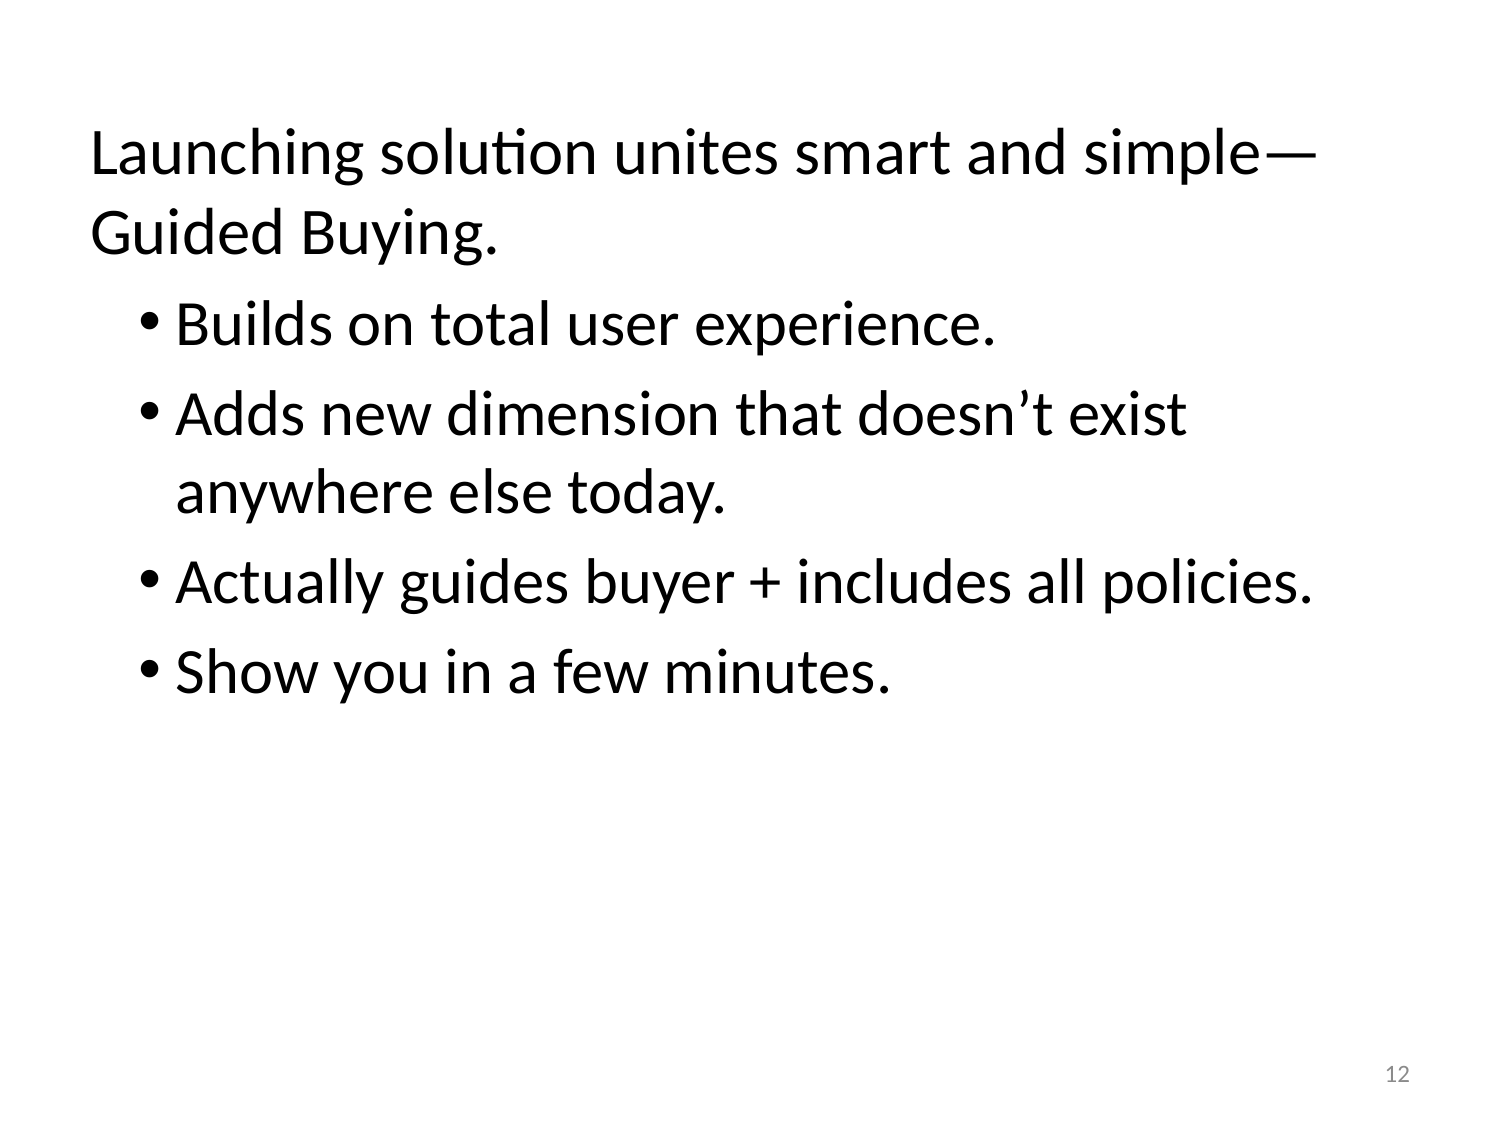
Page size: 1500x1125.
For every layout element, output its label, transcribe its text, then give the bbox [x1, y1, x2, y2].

slide_number 12 [1074, 1042, 1425, 1103]
list Launching solution unites smart and simple—Guided Buying. Builds on total user experience. Adds new dimension that doesn’t exist anywhere else today. Actually guides buyer + includes all policies. Show you in a few minutes. [75, 100, 1425, 1016]
